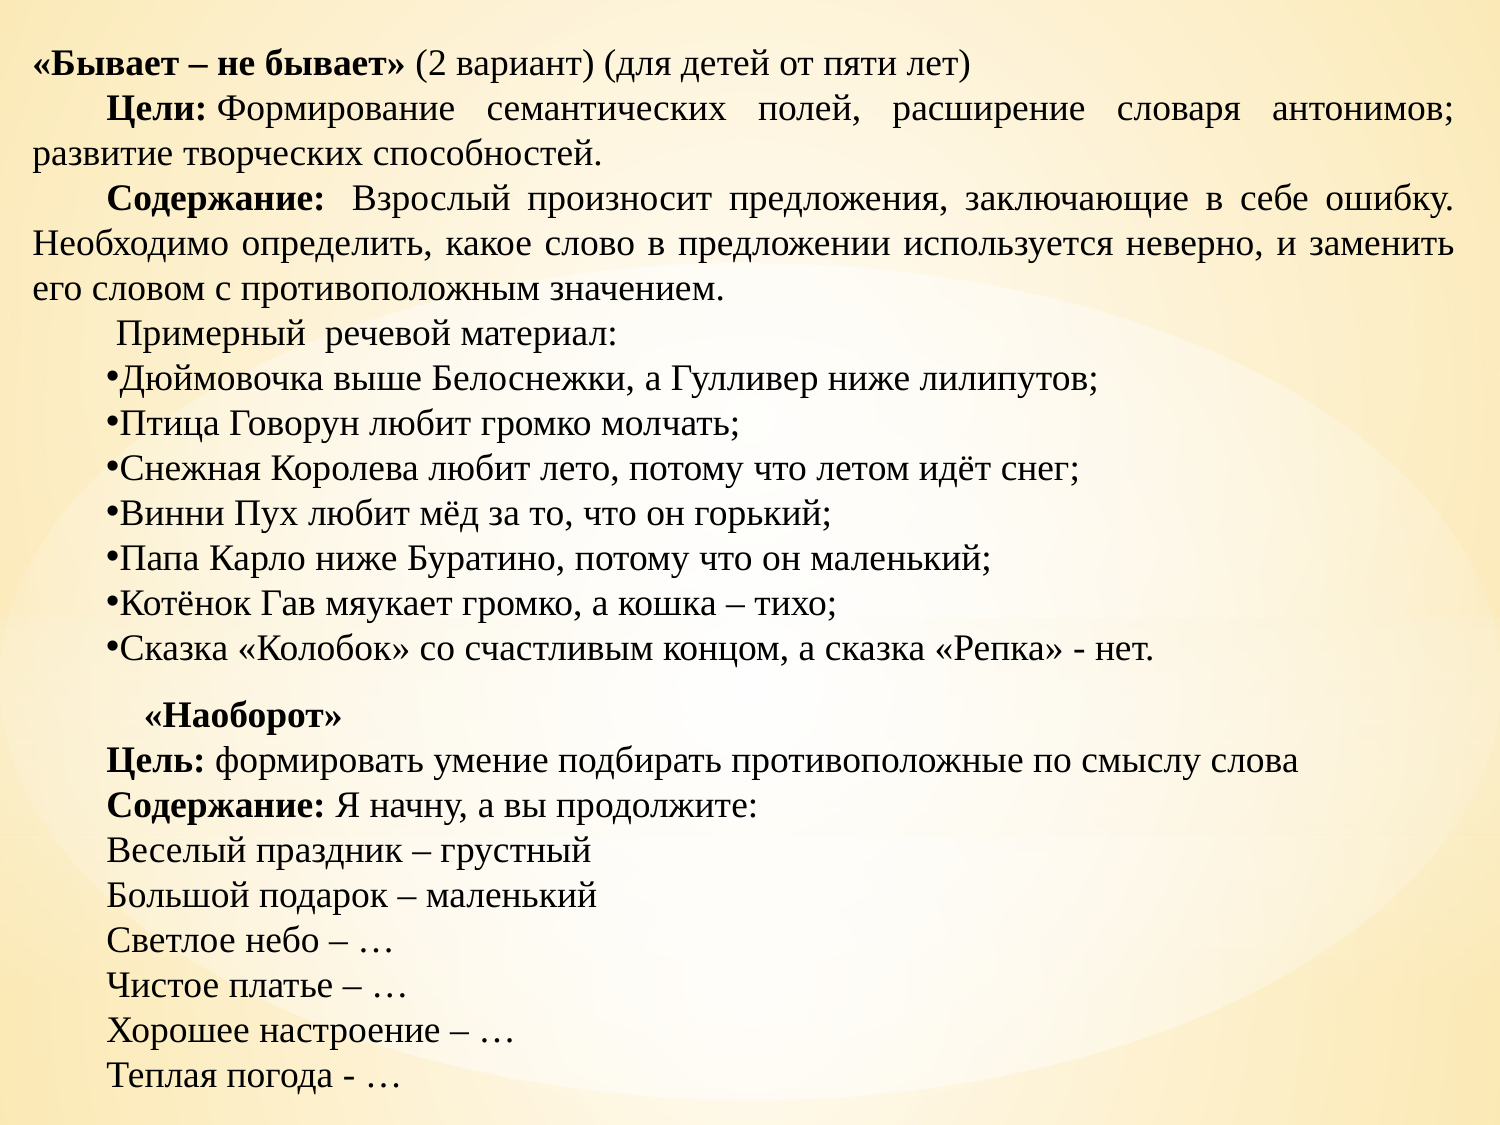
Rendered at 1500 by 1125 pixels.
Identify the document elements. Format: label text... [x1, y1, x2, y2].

text_box «Наоборот» Цель: формировать умение подбирать противоположные по смыслу слова Содержание: Я начну, а вы продолжите: Веселый праздник – грустный Большой подарок – маленький Светлое небо – … Чистое платье – … Хорошее настроение – … Теплая погода - … [17, 682, 1353, 1102]
text_box «Бывает – не бывает» (2 вариант) (для детей от пяти лет) Цели: Формирование семантических полей, расширение словаря антонимов; развитие творческих способностей. Содержание: Взрослый произносит предложения, заключающие в себе ошибку. Необходимо определить, какое слово в предложении используется неверно, и заменить его словом с противоположным значением. Примерный речевой материал: Дюймовочка выше Белоснежки, а Гулливер ниже лилипутов; Птица Говорун любит громко молчать; Снежная Королева любит лето, потому что летом идёт снег; Винни Пух любит мёд за то, что он горький; Папа Карло ниже Буратино, потому что он маленький; Котёнок Гав мяукает громко, а кошка – тихо; Сказка «Колобок» со счастливым концом, а сказка «Репка» - нет. [17, 30, 1471, 676]
